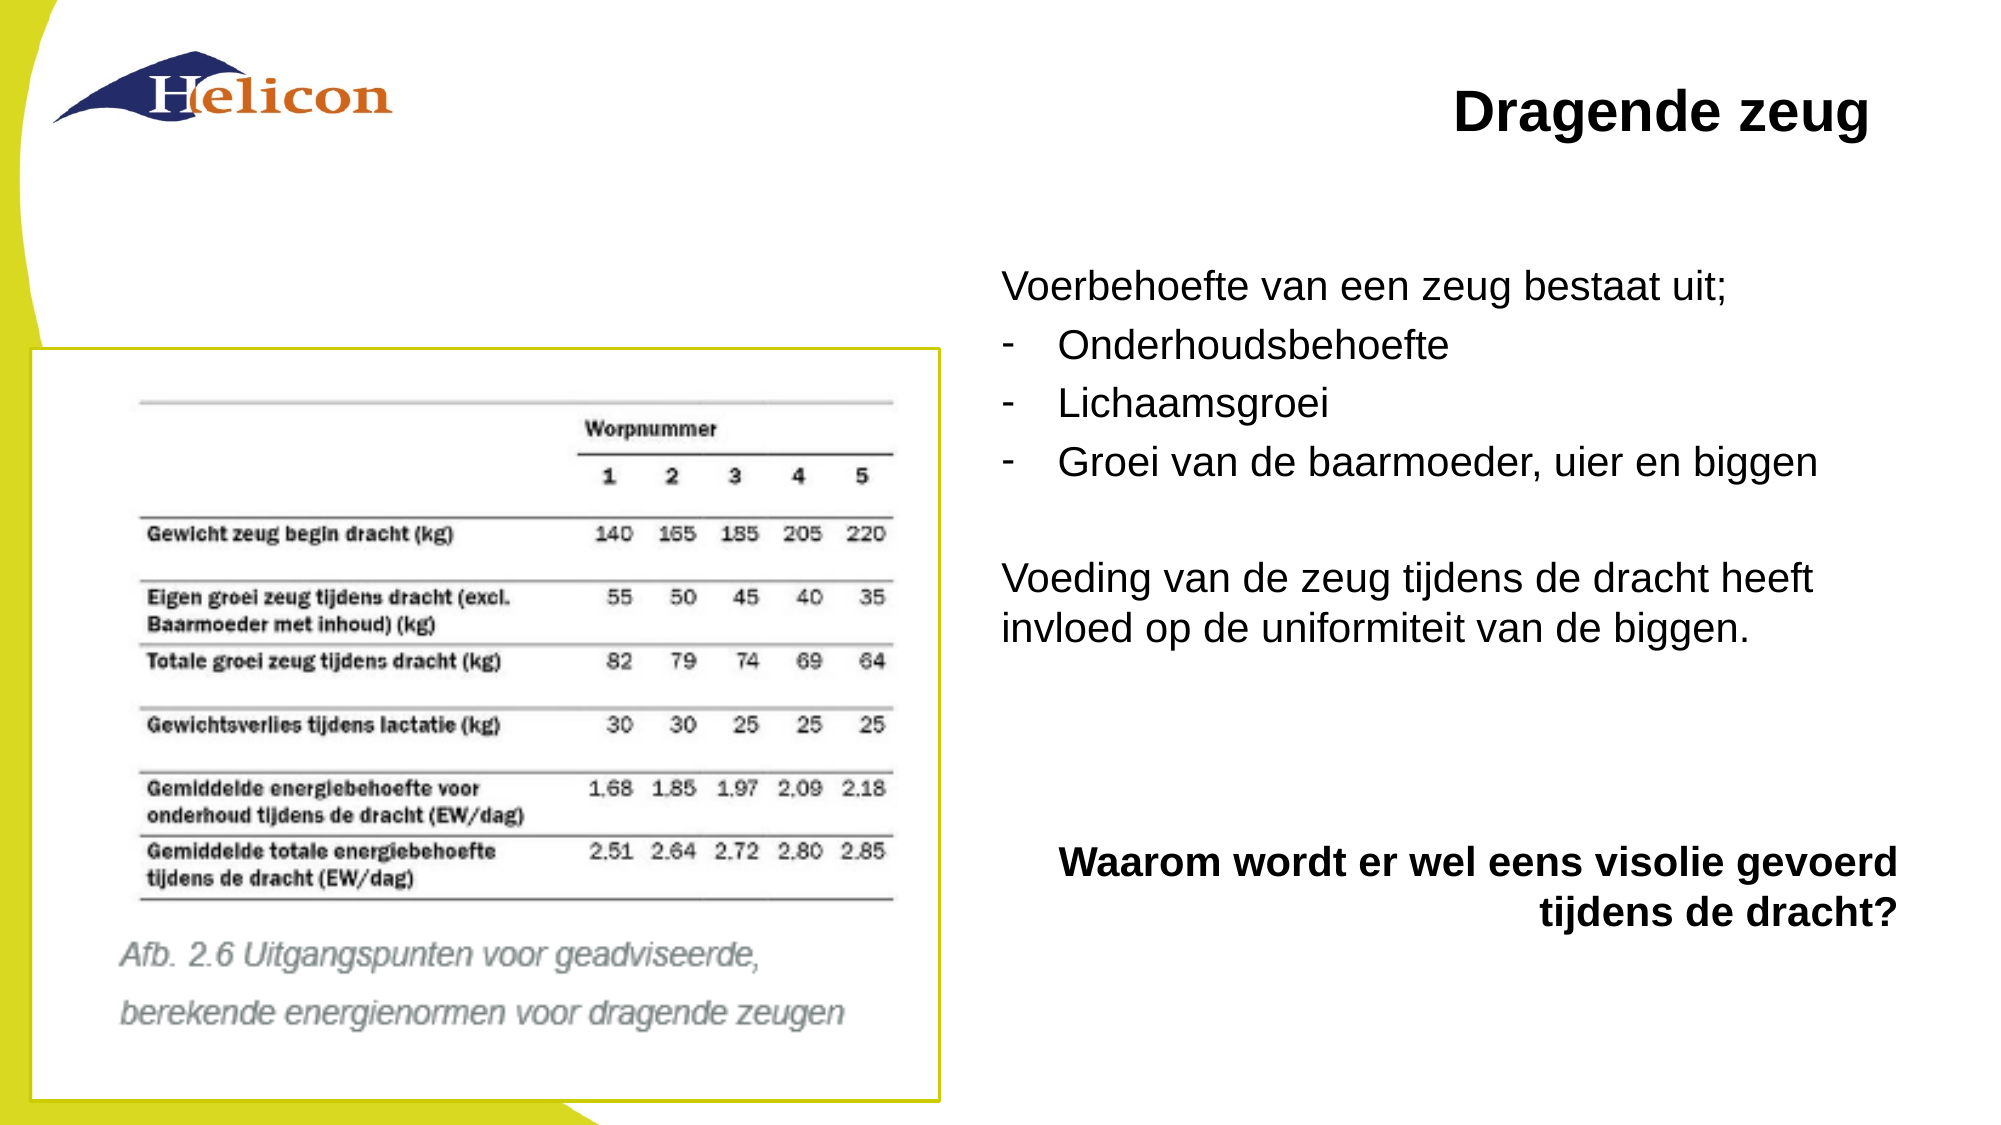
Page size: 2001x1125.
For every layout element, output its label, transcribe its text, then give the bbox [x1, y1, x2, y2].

title Dragende zeug [432, 54, 1887, 161]
picture [0, 0, 2000, 1125]
list Voerbehoefte van een zeug bestaat uit; Onderhoudsbehoefte Lichaamsgroei Groei van de baarmoeder, uier en biggen Voeding van de zeug tijdens de dracht heeft invloed op de uniformiteit van de biggen. Waarom wordt er wel eens visolie gevoerd tijdens de dracht? [986, 251, 1914, 1100]
